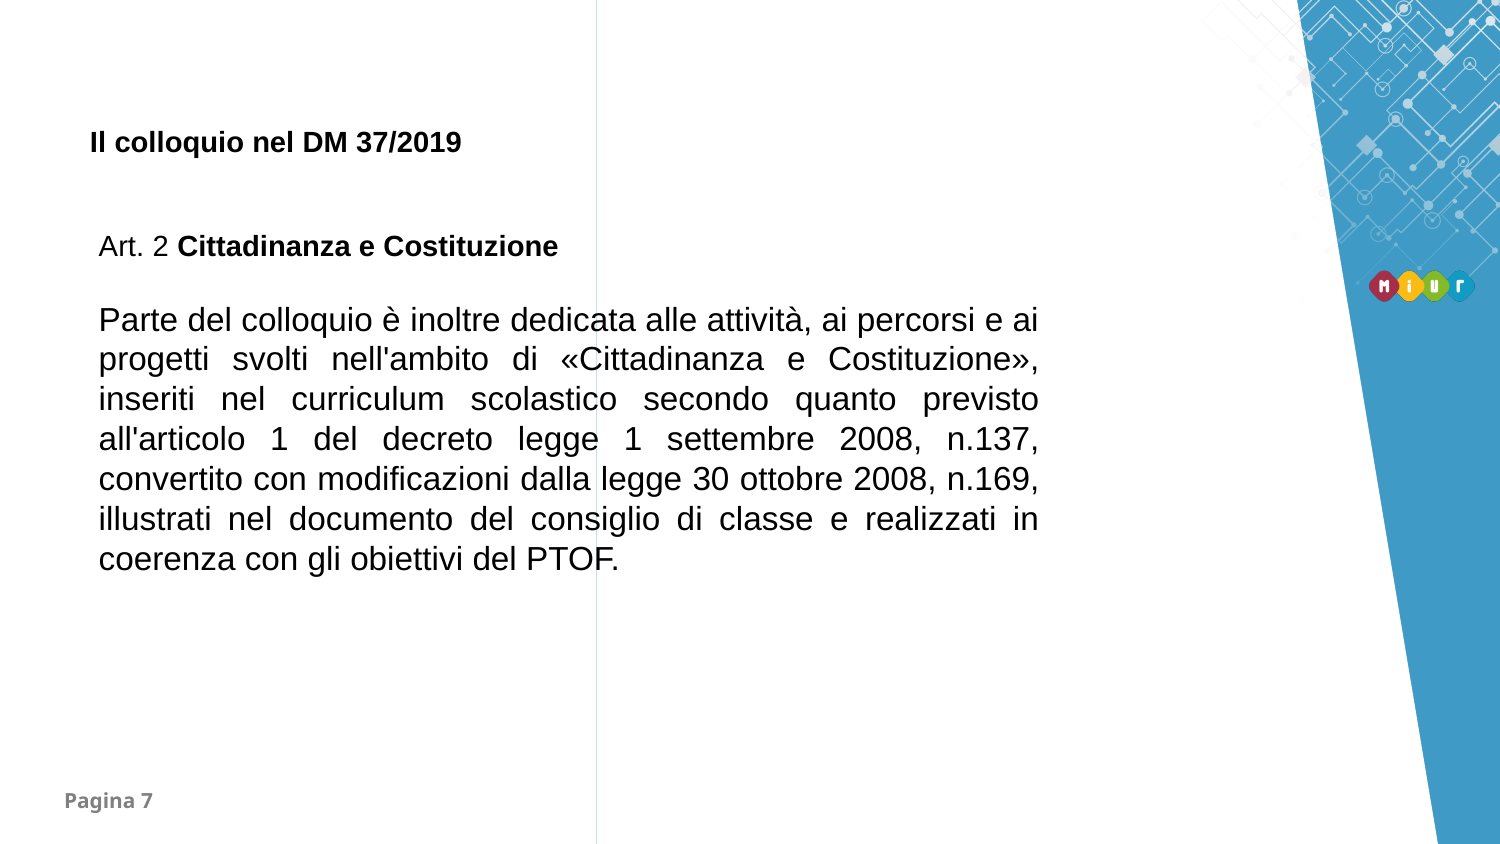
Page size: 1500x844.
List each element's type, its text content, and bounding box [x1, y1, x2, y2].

text_box Il colloquio nel DM 37/2019 [74, 115, 1425, 303]
picture [1017, 0, 1500, 341]
text_box Art. 2 Cittadinanza e Costituzione Parte del colloquio è inoltre dedicata alle attività, ai percorsi e ai progetti svolti nell'ambito di «Cittadinanza e Costituzione», inseriti nel curriculum scolastico secondo quanto previsto all'articolo 1 del decreto legge 1 settembre 2008, n.137, convertito con modificazioni dalla legge 30 ottobre 2008, n.169, illustrati nel documento del consiglio di classe e realizzati in coerenza con gli obiettivi del PTOF. [84, 220, 1056, 585]
text_box [92, 181, 1242, 407]
